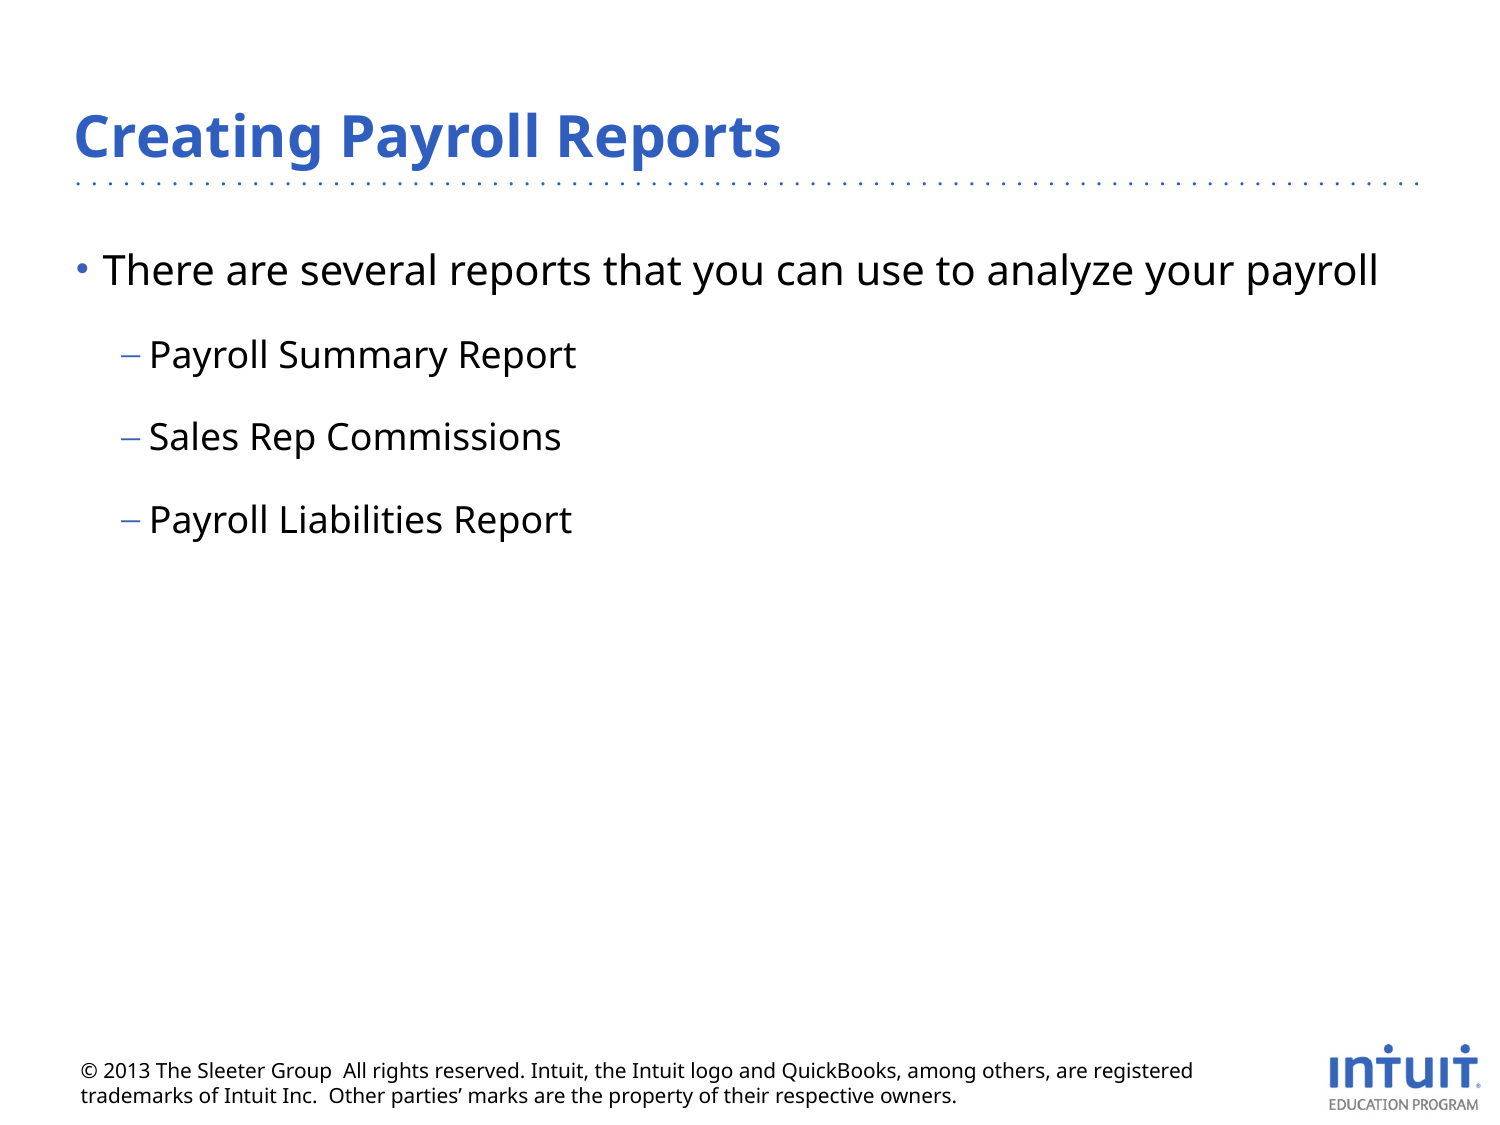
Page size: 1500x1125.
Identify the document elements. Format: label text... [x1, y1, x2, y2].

list There are several reports that you can use to analyze your payroll Payroll Summary Report Sales Rep Commissions Payroll Liabilities Report [75, 235, 1424, 1012]
title Creating Payroll Reports [73, 62, 1424, 169]
picture [1325, 1039, 1485, 1116]
